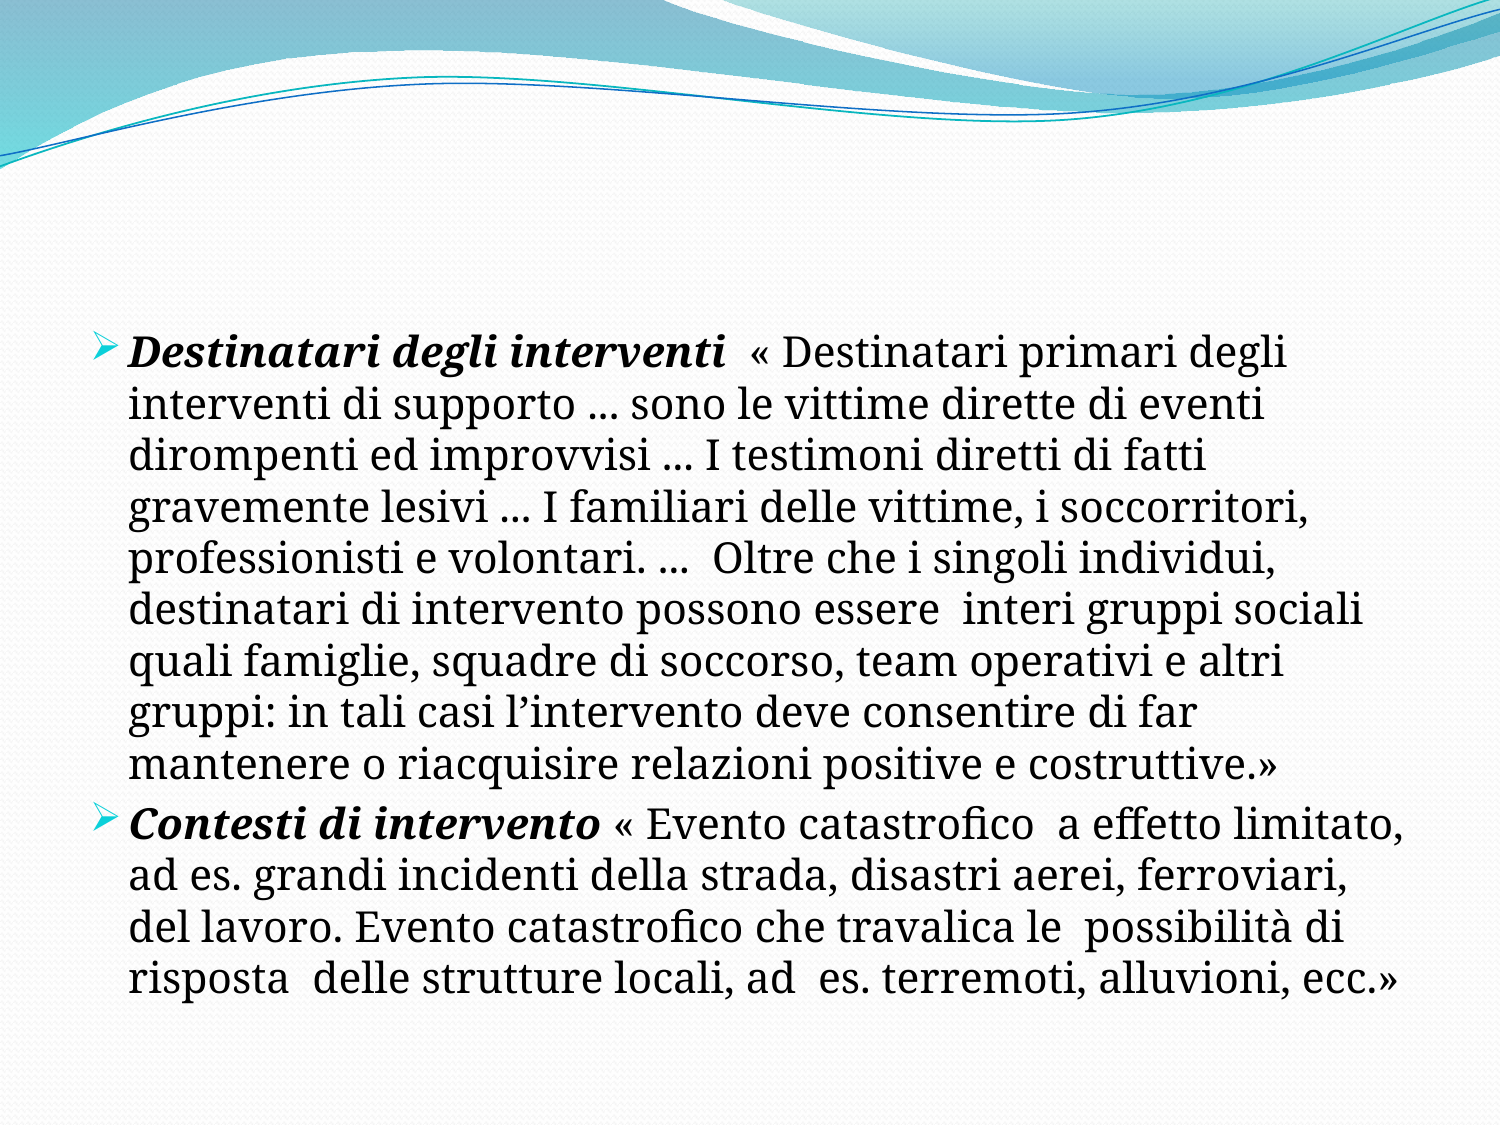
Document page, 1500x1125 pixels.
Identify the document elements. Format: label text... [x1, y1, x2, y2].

list Destinatari degli interventi « Destinatari primari degli interventi di supporto ... sono le vittime dirette di eventi dirompenti ed improvvisi ... I testimoni diretti di fatti gravemente lesivi ... I familiari delle vittime, i soccorritori, professionisti e volontari. ... Oltre che i singoli individui, destinatari di intervento possono essere interi gruppi sociali quali famiglie, squadre di soccorso, team operativi e altri gruppi: in tali casi l’intervento deve consentire di far mantenere o riacquisire relazioni positive e costruttive.» Contesti di intervento « Evento catastrofico a effetto limitato, ad es. grandi incidenti della strada, disastri aerei, ferroviari, del lavoro. Evento catastrofico che travalica le possibilità di risposta delle strutture locali, ad es. terremoti, alluvioni, ecc.» [75, 317, 1425, 1038]
